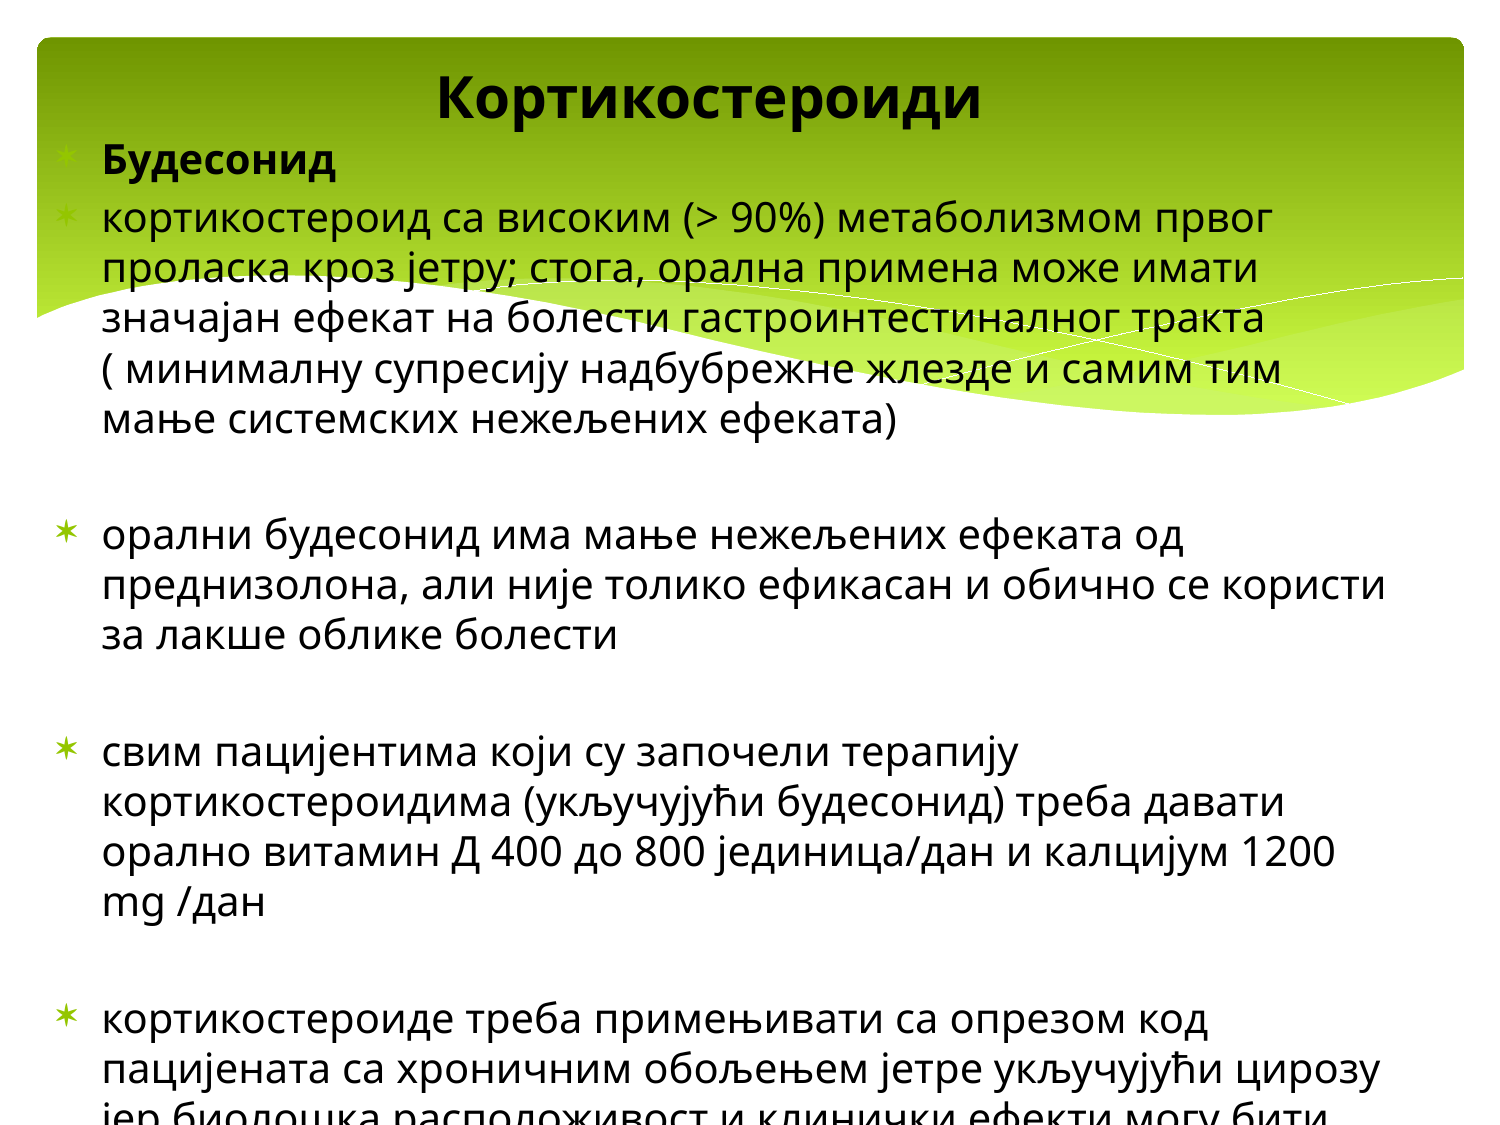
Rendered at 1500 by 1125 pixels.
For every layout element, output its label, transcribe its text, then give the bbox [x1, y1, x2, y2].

title Кортикостероиди [76, 42, 1343, 149]
list Будесонид кортикостероид са високим (> 90%) метаболизмом првог проласка кроз јетру; стога, орална примена може имати значајан ефекат на болести гастроинтестиналног тракта ( минималну супресију надбубрежне жлезде и самим тим мање системских нежељених ефеката) орални будесонид има мање нежељених ефеката од преднизолона, али није толико ефикасан и обично се користи за лакше облике болести свим пацијентима који су започели терапију кортикостероидима (укључујући будесонид) треба давати орално витамин Д 400 до 800 јединица/дан и калцијум 1200 mg /дан кортикостероиде треба примењивати са опрезом код пацијената са хроничним обољењем јетре укључујући цирозу јер биолошка расположивост и клинички ефекти могу бити појачани [41, 125, 1424, 1125]
